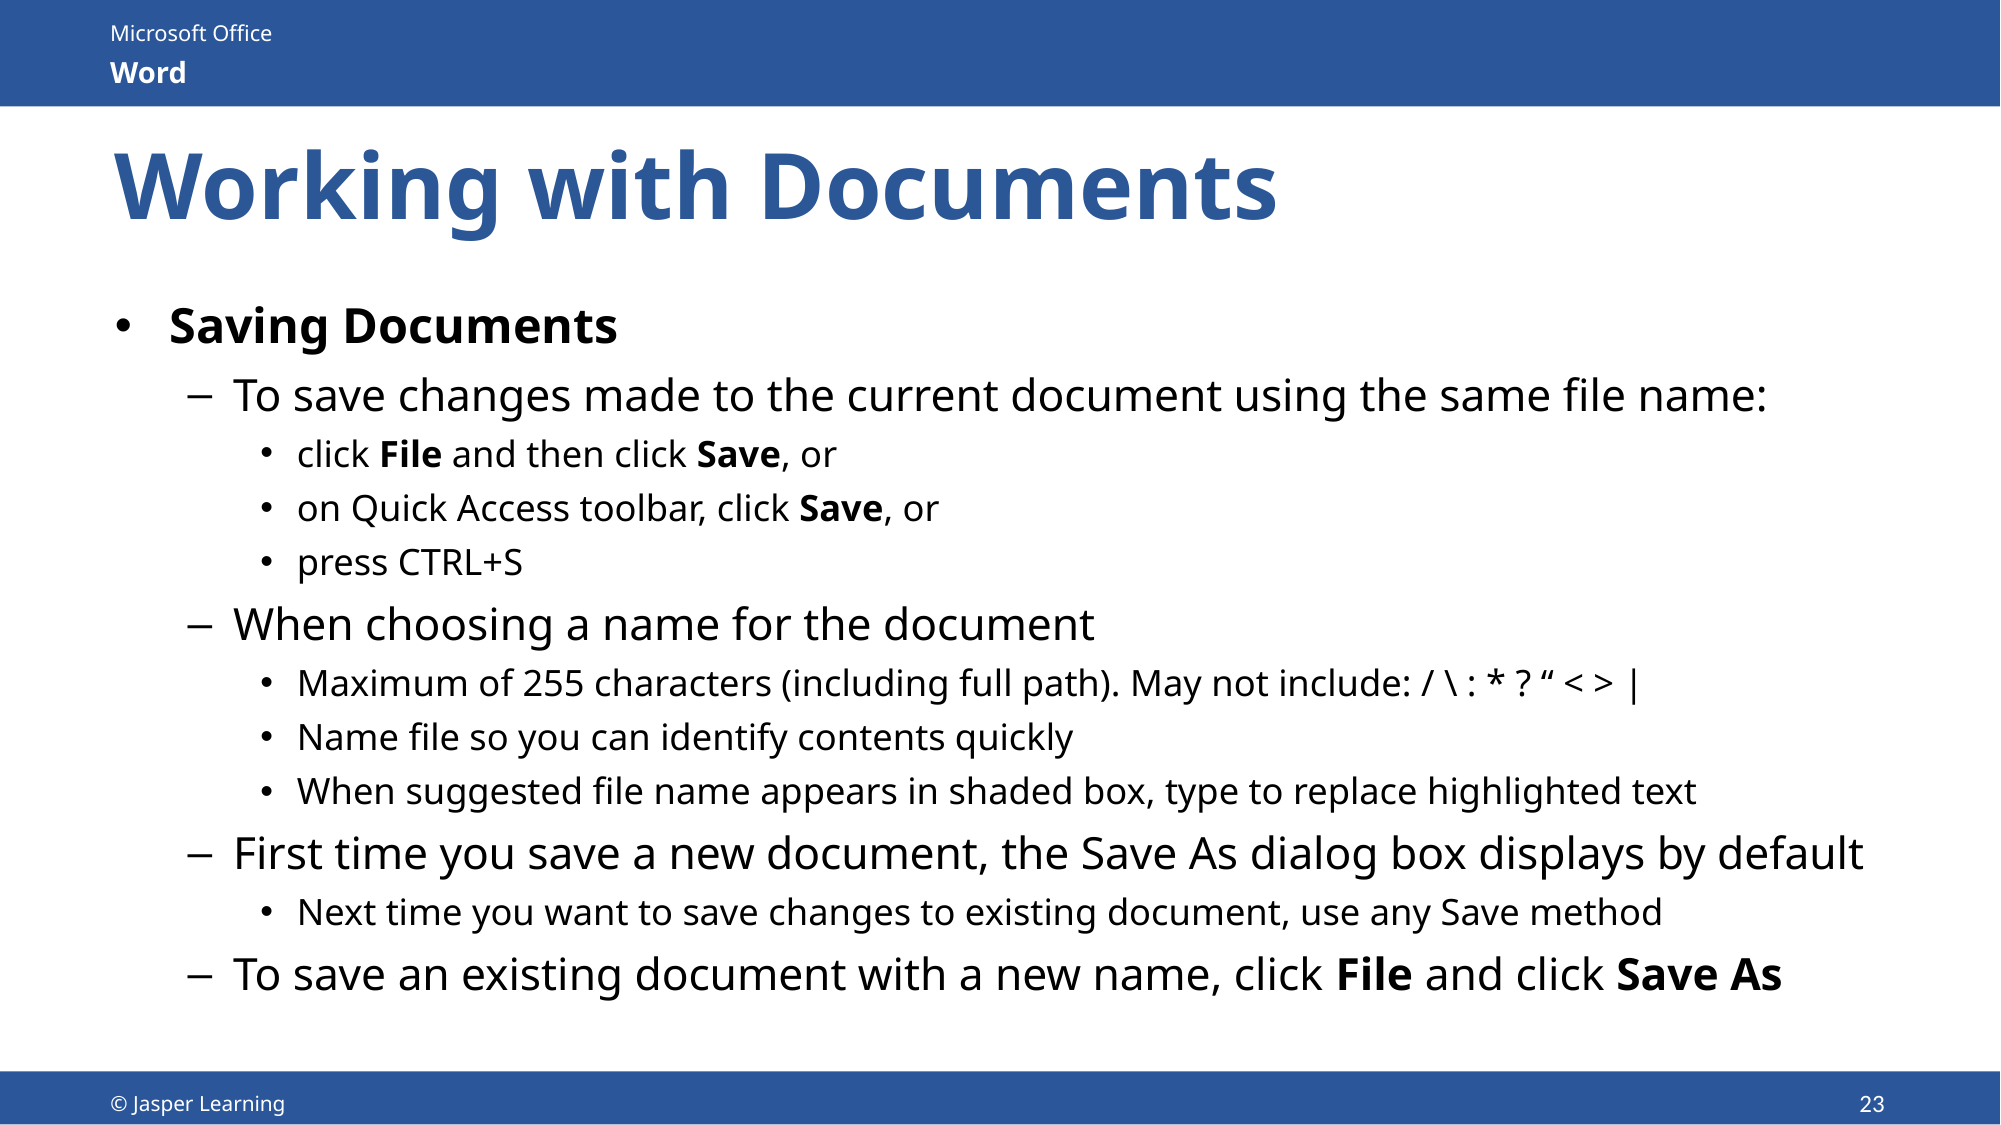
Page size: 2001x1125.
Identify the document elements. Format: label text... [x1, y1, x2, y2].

title Working with Documents [99, 118, 1866, 248]
footer © Jasper Learning [95, 1073, 729, 1125]
list Saving Documents To save changes made to the current document using the same file name: click File and then click Save, or on Quick Access toolbar, click Save, or press CTRL+S When choosing a name for the document Maximum of 255 characters (including full path). May not include: / \ : * ? “ < > | Name file so you can identify contents quickly When suggested file name appears in shaded box, type to replace highlighted text First time you save a new document, the Save As dialog box displays by default Next time you want to save changes to existing document, use any Save method To save an existing document with a new name, click File and click Save As [99, 283, 1900, 1026]
slide_number 23 [1433, 1073, 1900, 1125]
